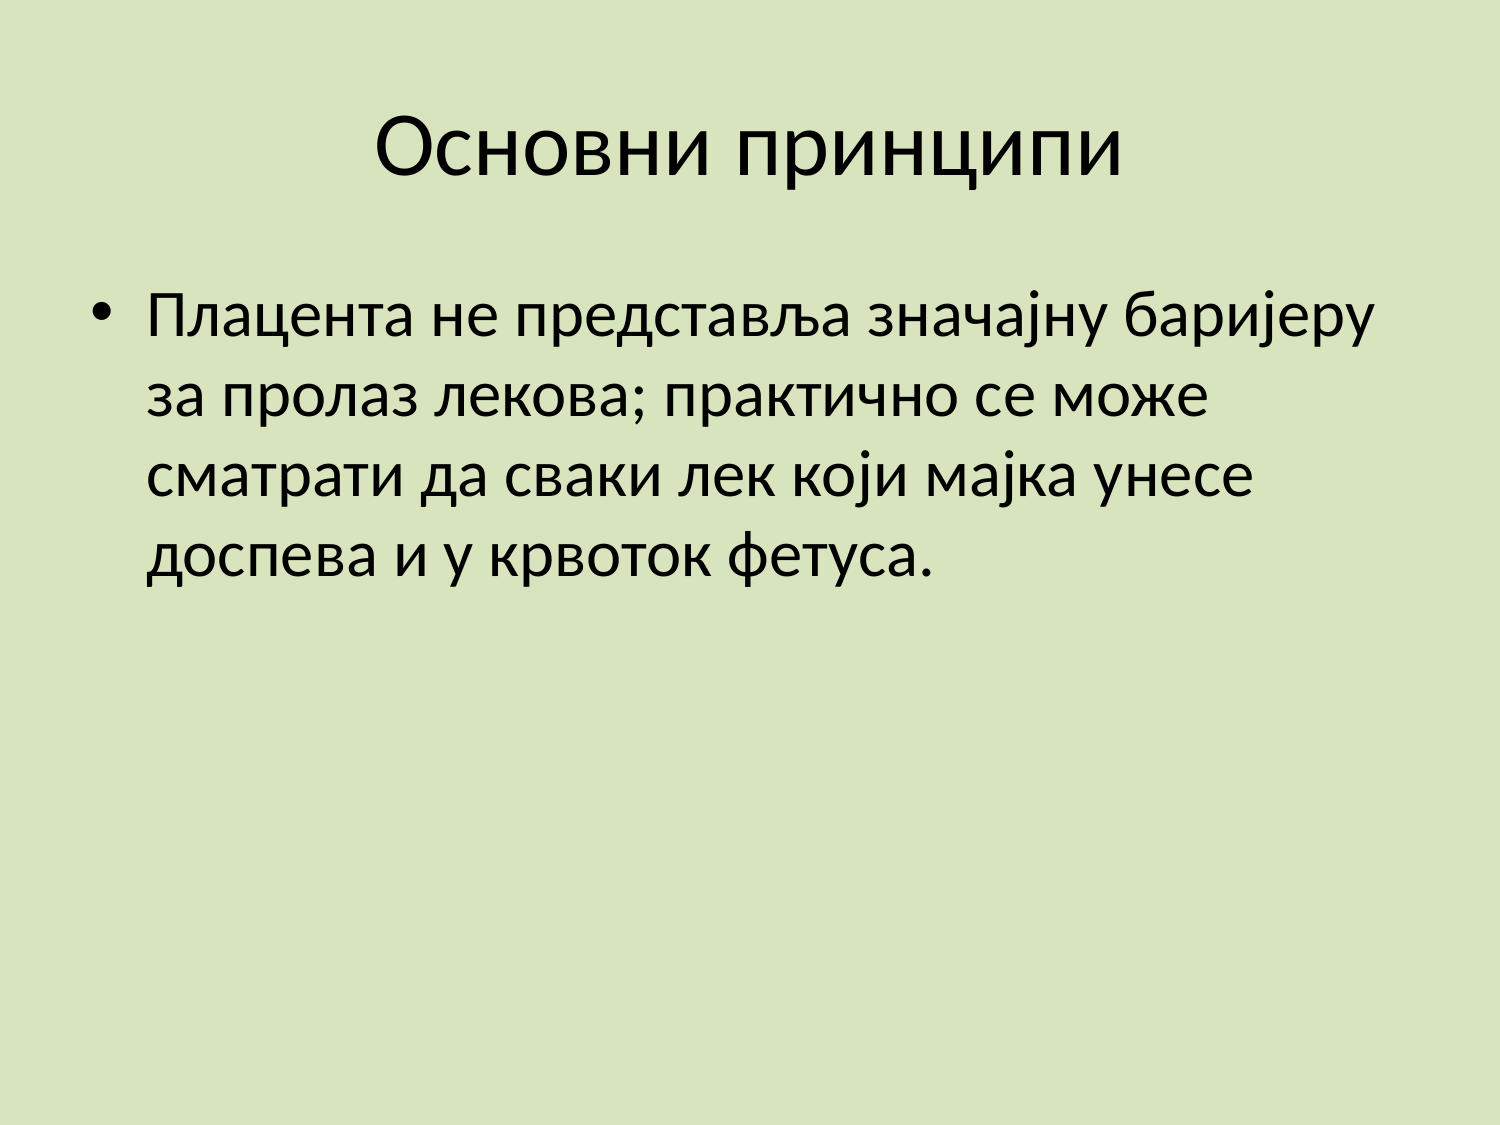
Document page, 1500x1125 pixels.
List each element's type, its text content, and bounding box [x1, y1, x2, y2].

list Плацента не представља значајну баријеру за пролаз лекова; практично се може сматрати да сваки лек који мајка унесе доспева и у крвоток фетуса. [74, 262, 1426, 1006]
title Основни принципи [74, 44, 1426, 233]
